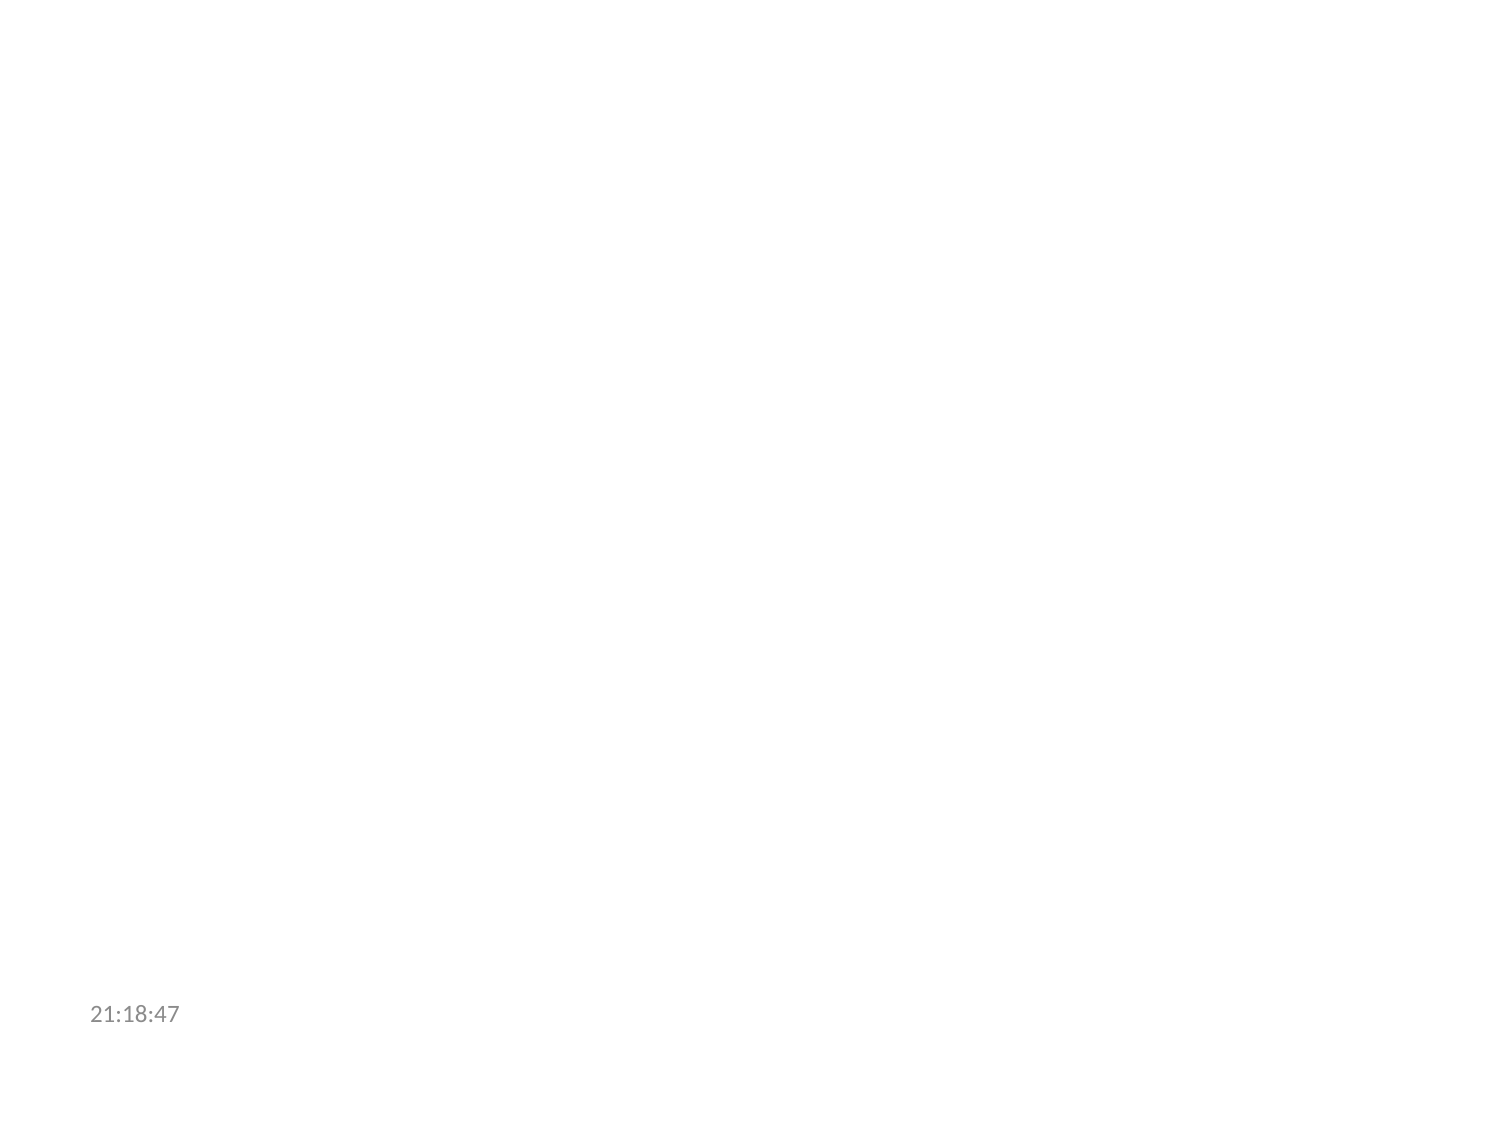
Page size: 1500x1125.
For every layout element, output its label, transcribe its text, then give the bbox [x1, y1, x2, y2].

text_box 15:35:09 [75, 982, 425, 1043]
